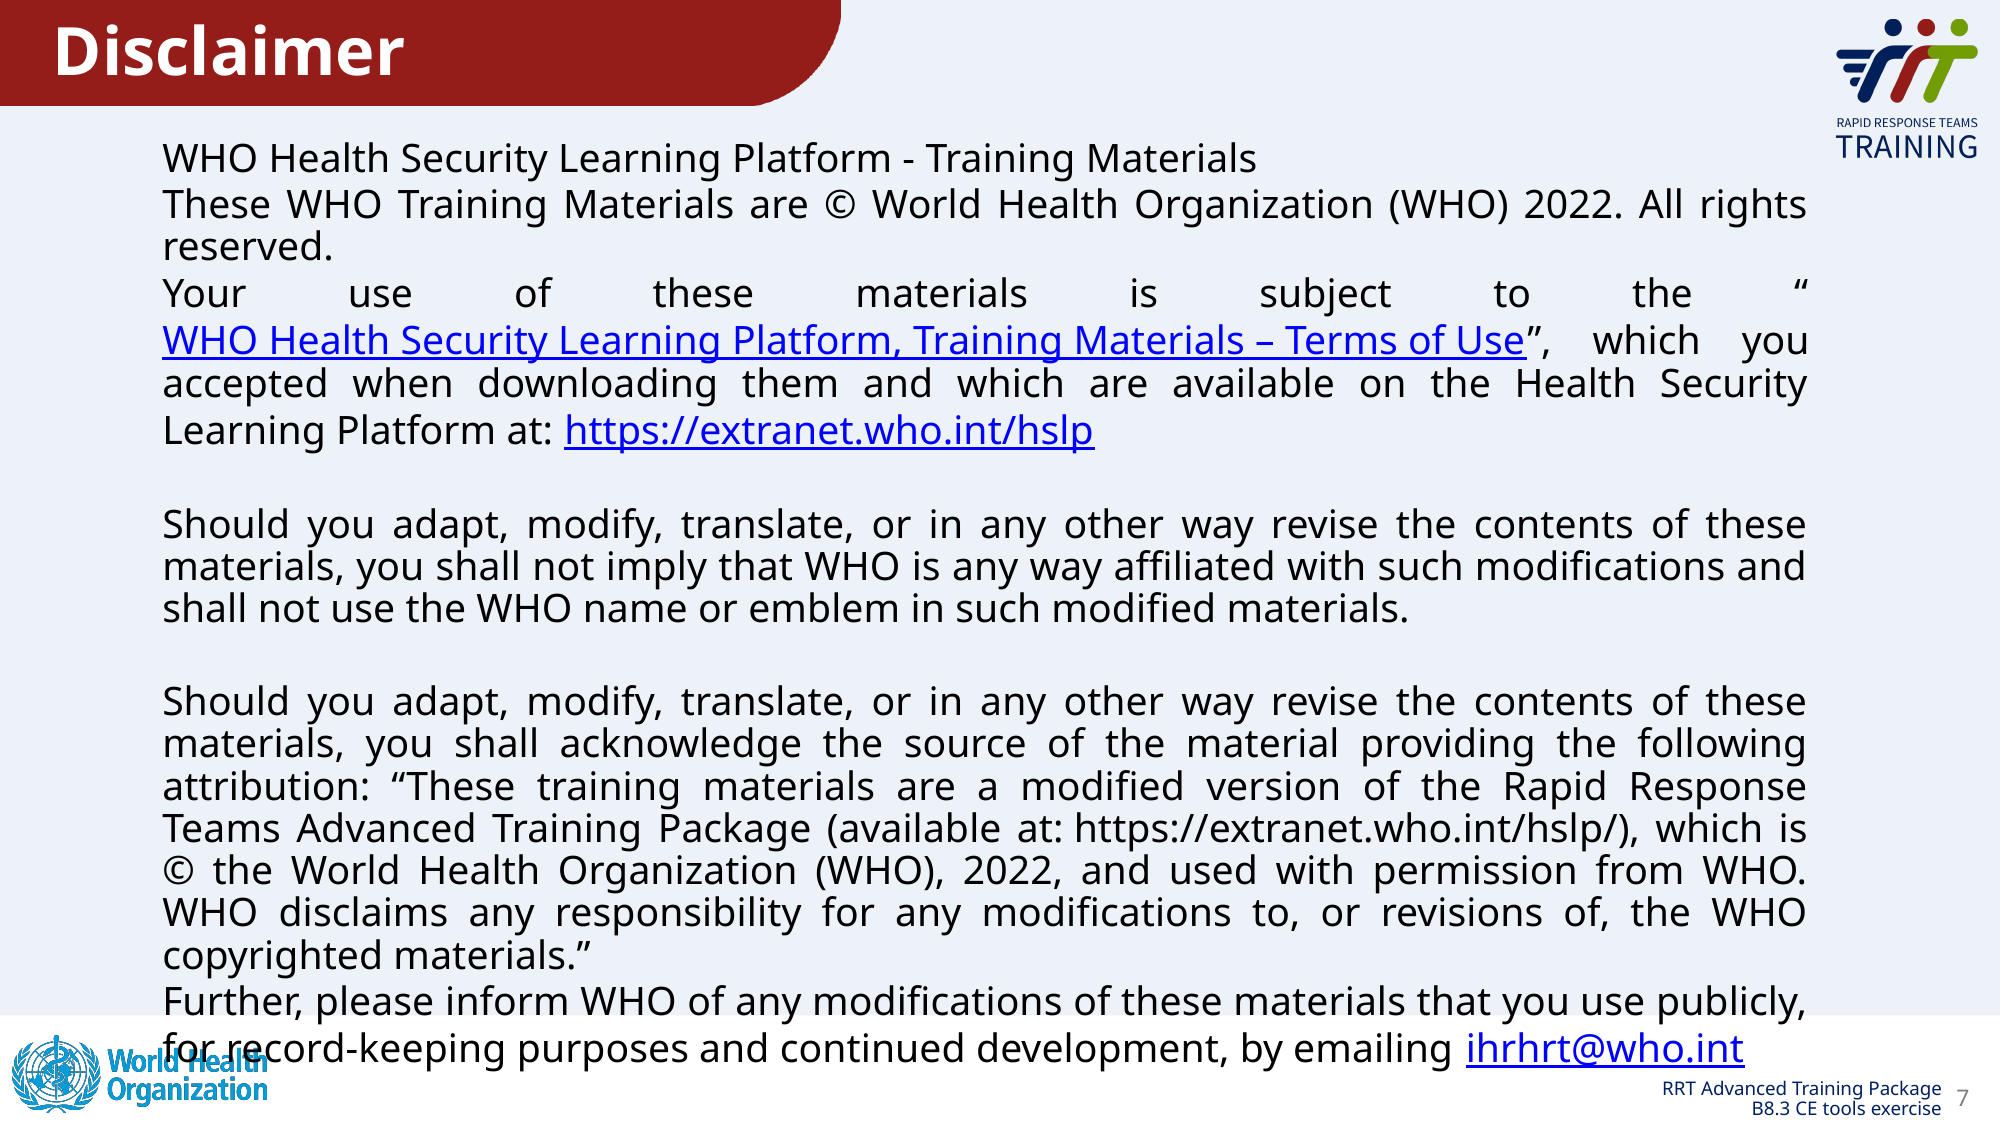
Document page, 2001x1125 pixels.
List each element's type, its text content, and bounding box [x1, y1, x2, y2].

picture [40, 1062, 47, 1070]
picture [30, 1083, 37, 1091]
picture [46, 1056, 54, 1062]
picture [1835, 19, 1978, 167]
picture [34, 1054, 43, 1078]
picture [12, 1083, 48, 1113]
picture [71, 1053, 90, 1091]
picture [12, 1035, 54, 1068]
picture [50, 1108, 62, 1113]
picture [22, 1062, 26, 1077]
picture [24, 1054, 36, 1087]
picture [59, 1035, 267, 1113]
picture [36, 1088, 78, 1105]
list WHO Health Security Learning Platform - Training Materials These WHO Training Materials are © World Health Organization (WHO) 2022. All rights reserved. Your use of these materials is subject to the “WHO Health Security Learning Platform, Training Materials – Terms of Use”, which you accepted when downloading them and which are available on the Health Security Learning Platform at: https://extranet.who.int/hslp Should you adapt, modify, translate, or in any other way revise the contents of these materials, you shall not imply that WHO is any way affiliated with such modifications and shall not use the WHO name or emblem in such modified materials. Should you adapt, modify, translate, or in any other way revise the contents of these materials, you shall acknowledge the source of the material providing the following attribution: “These training materials are a modified version of the Rapid Response Teams Advanced Training Package (available at: https://extranet.who.int/hslp/), which is © the World Health Organization (WHO), 2022, and used with permission from WHO. WHO disclaims any responsibility for any modifications to, or revisions of, the WHO copyrighted materials.” Further, please inform WHO of any modifications of these materials that you use publicly, for record-keeping purposes and continued development, by emailing ihrhrt@who.int [161, 137, 1811, 993]
picture [0, 0, 841, 106]
